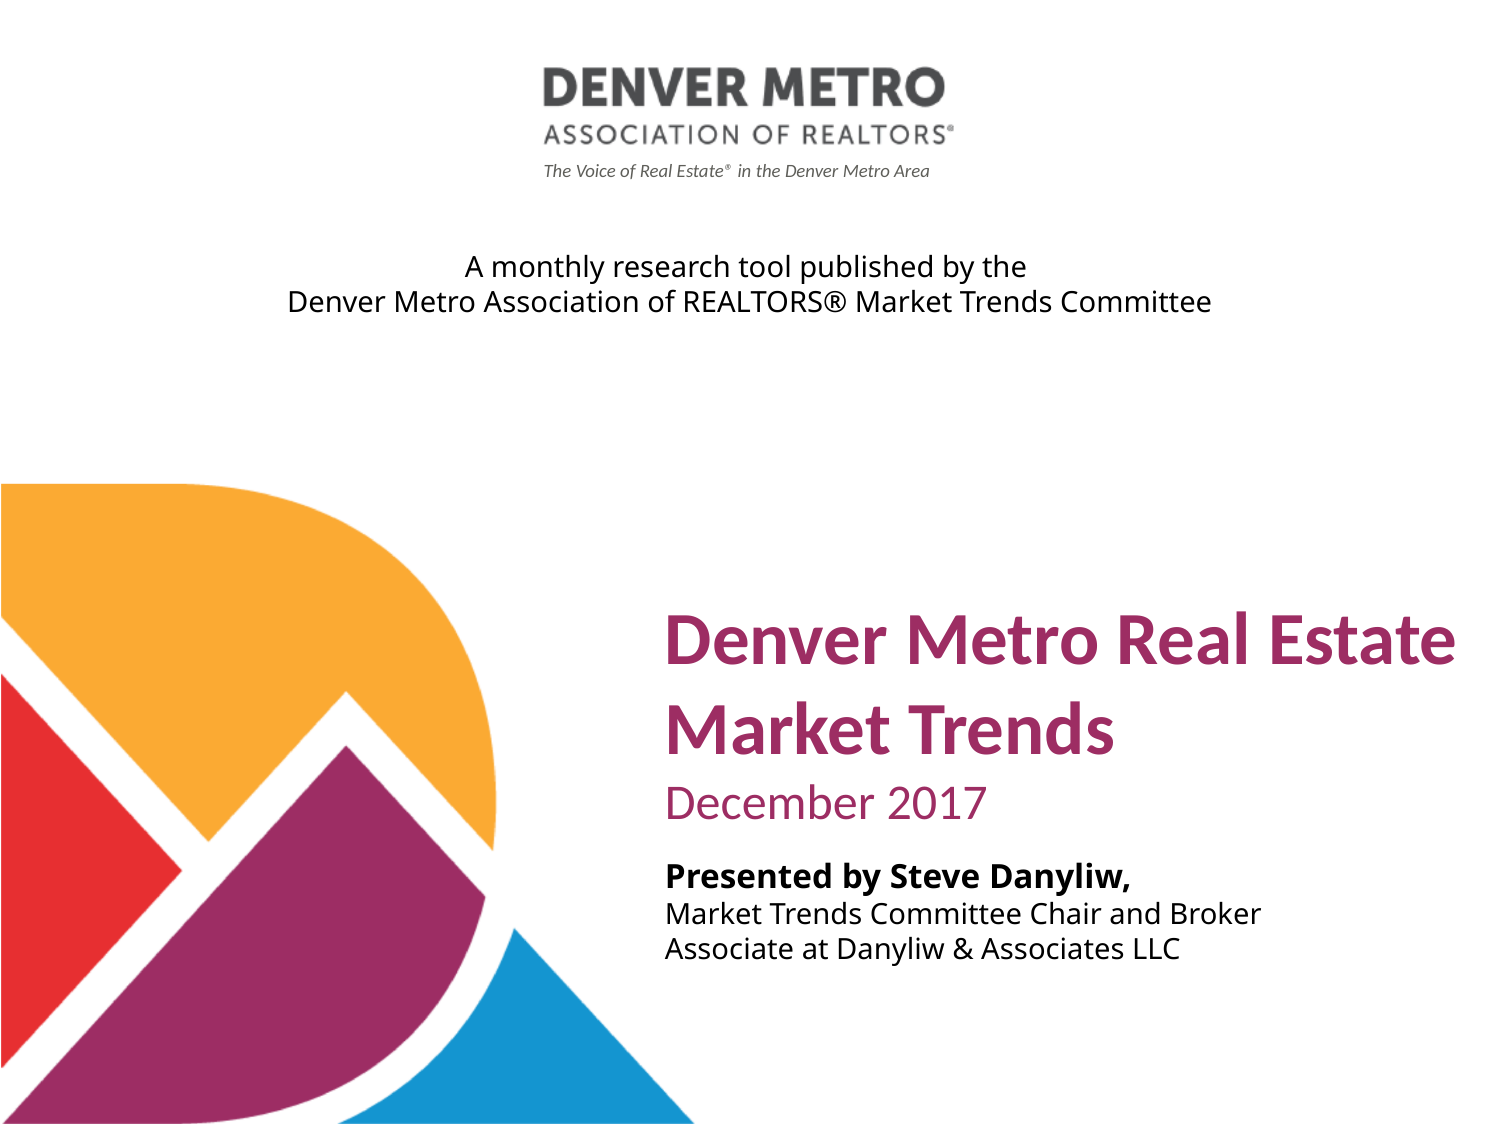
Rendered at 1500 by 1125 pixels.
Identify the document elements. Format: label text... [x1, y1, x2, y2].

text_box A monthly research tool published by the Denver Metro Association of REALTORS® Market Trends Committee [0, 240, 1500, 361]
text_box The Voice of Real Estate® in the Denver Metro Area [531, 152, 947, 190]
picture [538, 61, 959, 152]
text_box Presented by Steve Danyliw, Market Trends Committee Chair and Broker Associate at Danyliw & Associates LLC [703, 848, 1339, 973]
picture [0, 470, 703, 1125]
text_box Denver Metro Real Estate Market Trends December 2017 [703, 582, 1500, 837]
